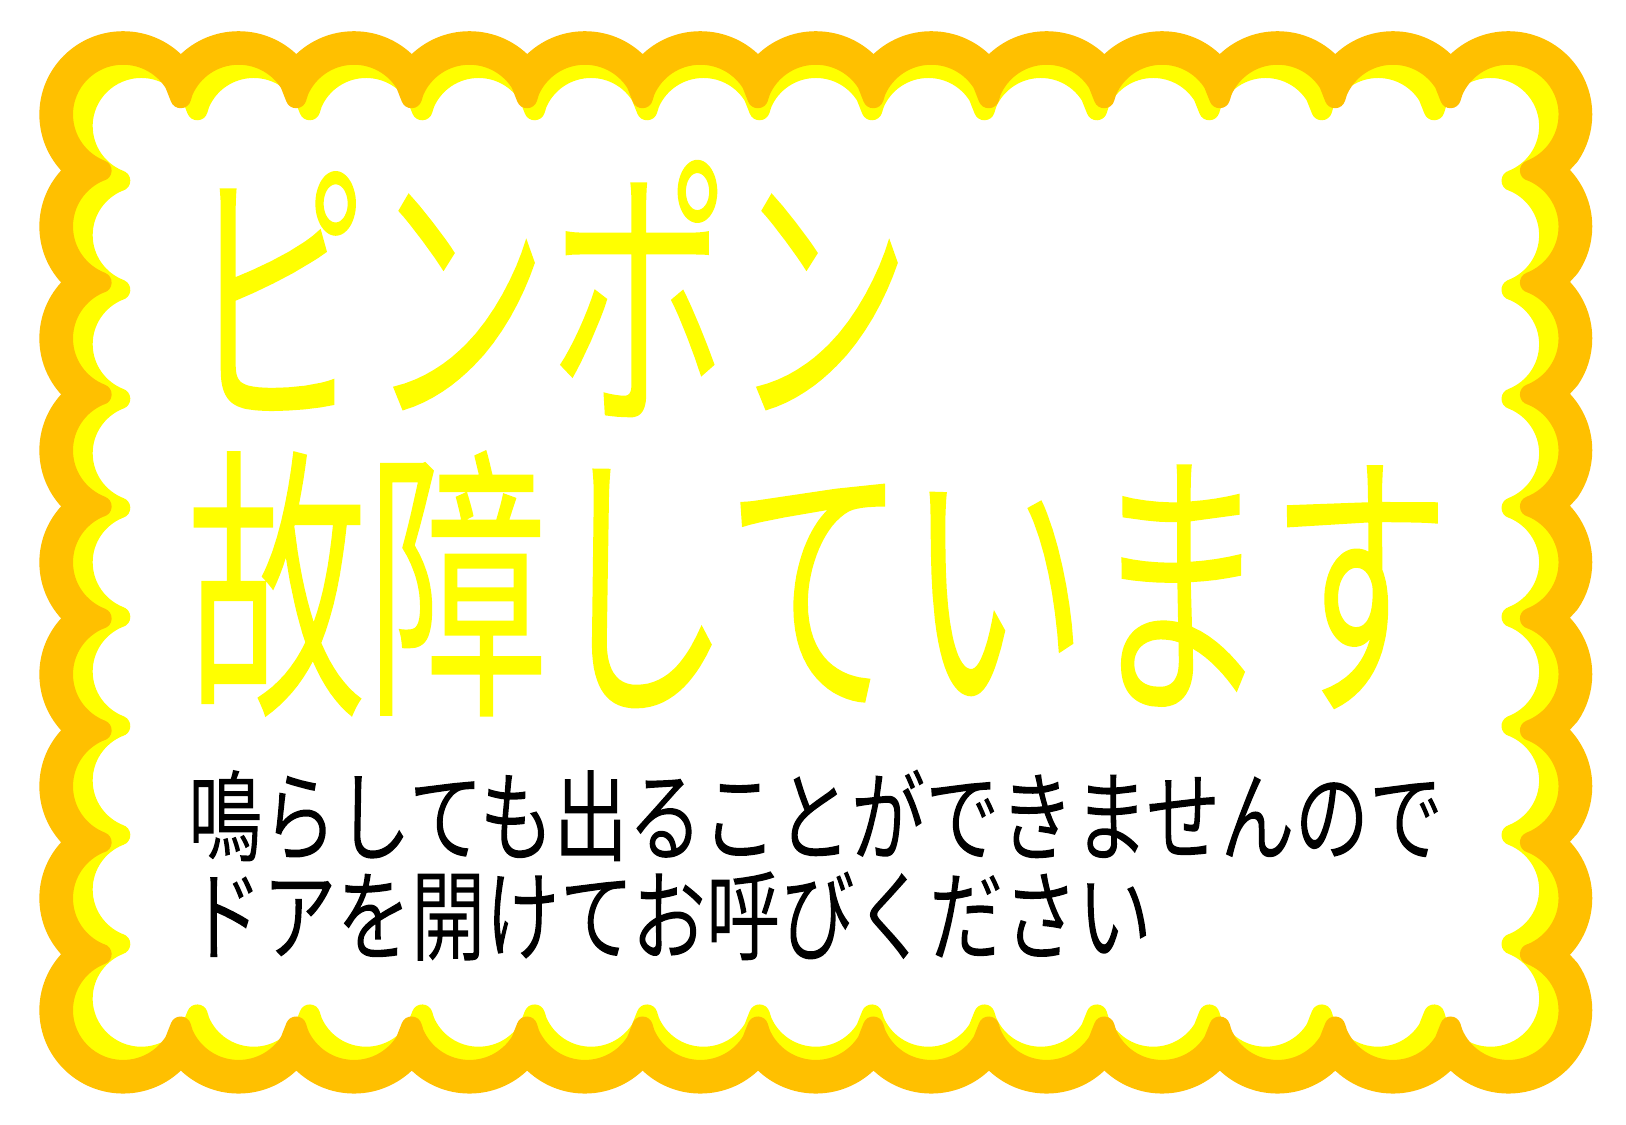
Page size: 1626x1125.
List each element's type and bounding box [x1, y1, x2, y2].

text_box [294, 0, 1337, 1125]
